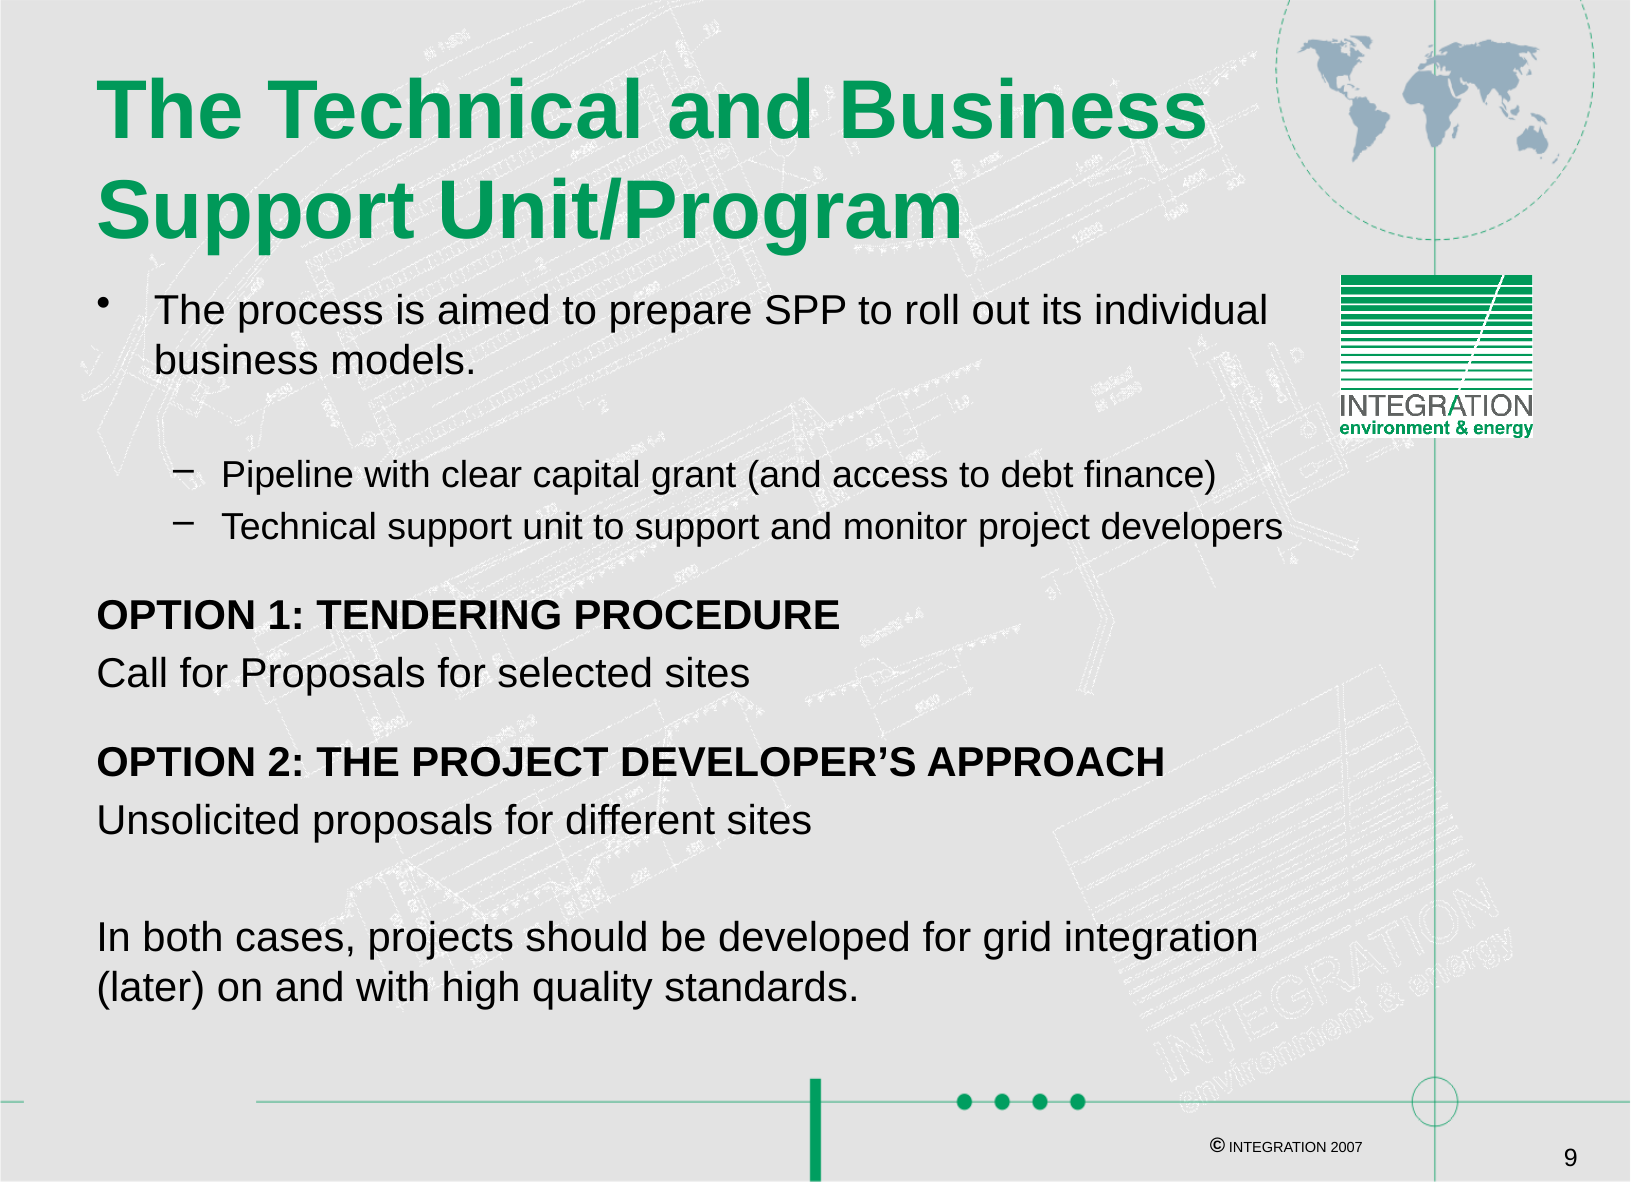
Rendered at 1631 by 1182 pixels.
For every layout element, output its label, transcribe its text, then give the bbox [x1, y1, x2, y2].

title The Technical and Business Support Unit/Program [81, 47, 1335, 245]
picture [0, 0, 1631, 1182]
slide_number © INTEGRATION 2007 [1194, 1073, 1437, 1154]
list The process is aimed to prepare SPP to roll out its individual business models. Pipeline with clear capital grant (and access to debt finance) Technical support unit to support and monitor project developers OPTION 1: TENDERING PROCEDURE Call for Proposals for selected sites OPTION 2: THE PROJECT DEVELOPER’S APPROACH Unsolicited proposals for different sites In both cases, projects should be developed for grid integration (later) on and with high quality standards. Sizes/capacities, technologies, target groups and investment costs as well as to the question whether “embedded generation” Quantification of site selection criteria. Villages/settlements must meet the criteria to be suitable for mini-hydro electrification. [81, 275, 1335, 1056]
slide_number 9 [1437, 1073, 1594, 1154]
